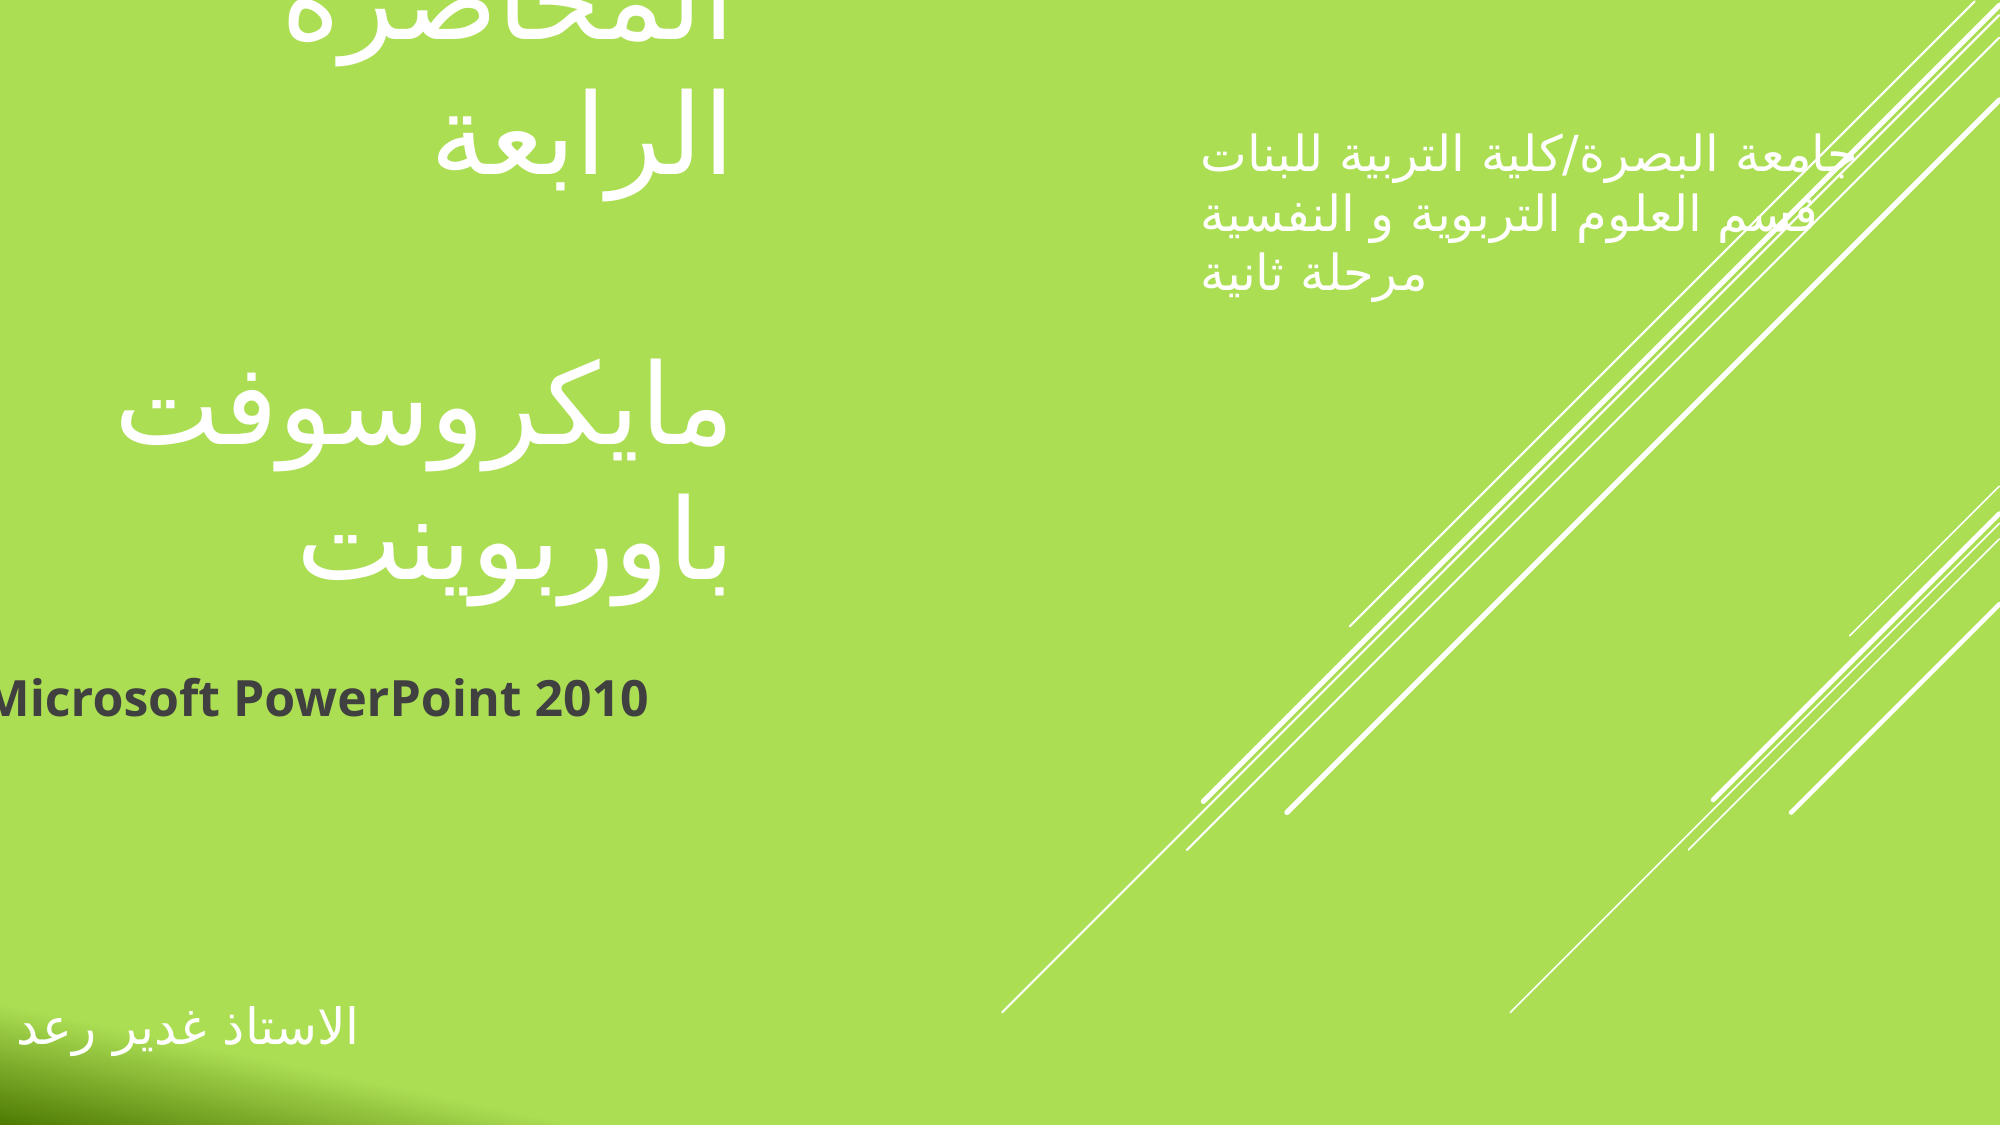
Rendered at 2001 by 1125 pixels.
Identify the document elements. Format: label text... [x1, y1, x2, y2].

title المحاضرة الرابعة مايكروسوفت باوربوينت [0, 307, 750, 610]
text_box جامعة البصرة/كلية التربية للبنات قسم العلوم التربوية و النفسية مرحلة ثانية [1185, 27, 1903, 308]
subtitle الاستاذ غدير رعد [0, 951, 375, 1125]
text_box Microsoft PowerPoint 2010 [0, 659, 665, 735]
